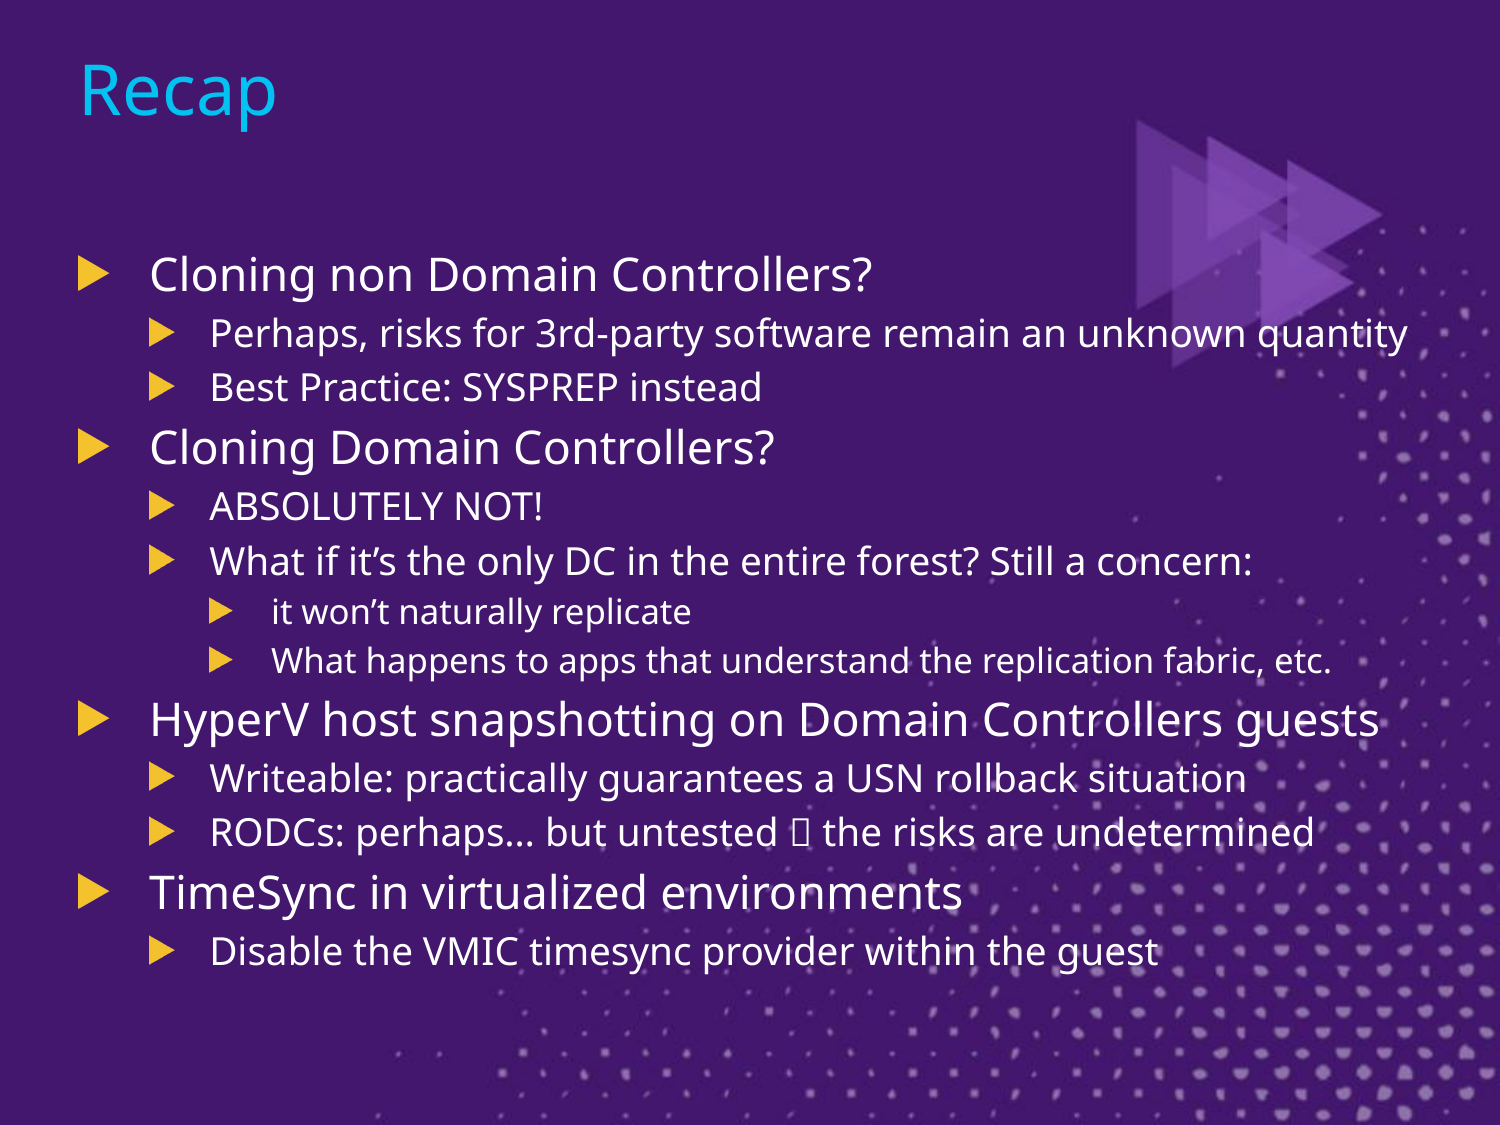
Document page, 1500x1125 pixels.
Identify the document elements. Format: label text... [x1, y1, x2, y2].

title Recap [63, 37, 1436, 138]
picture [0, 0, 1500, 1125]
list Cloning non Domain Controllers? Perhaps, risks for 3rd-party software remain an unknown quantity Best Practice: SYSPREP instead Cloning Domain Controllers? ABSOLUTELY NOT! What if it’s the only DC in the entire forest? Still a concern: it won’t naturally replicate What happens to apps that understand the replication fabric, etc. HyperV host snapshotting on Domain Controllers guests Writeable: practically guarantees a USN rollback situation RODCs: perhaps… but untested  the risks are undetermined TimeSync in virtualized environments Disable the VMIC timesync provider within the guest [63, 237, 1436, 1003]
